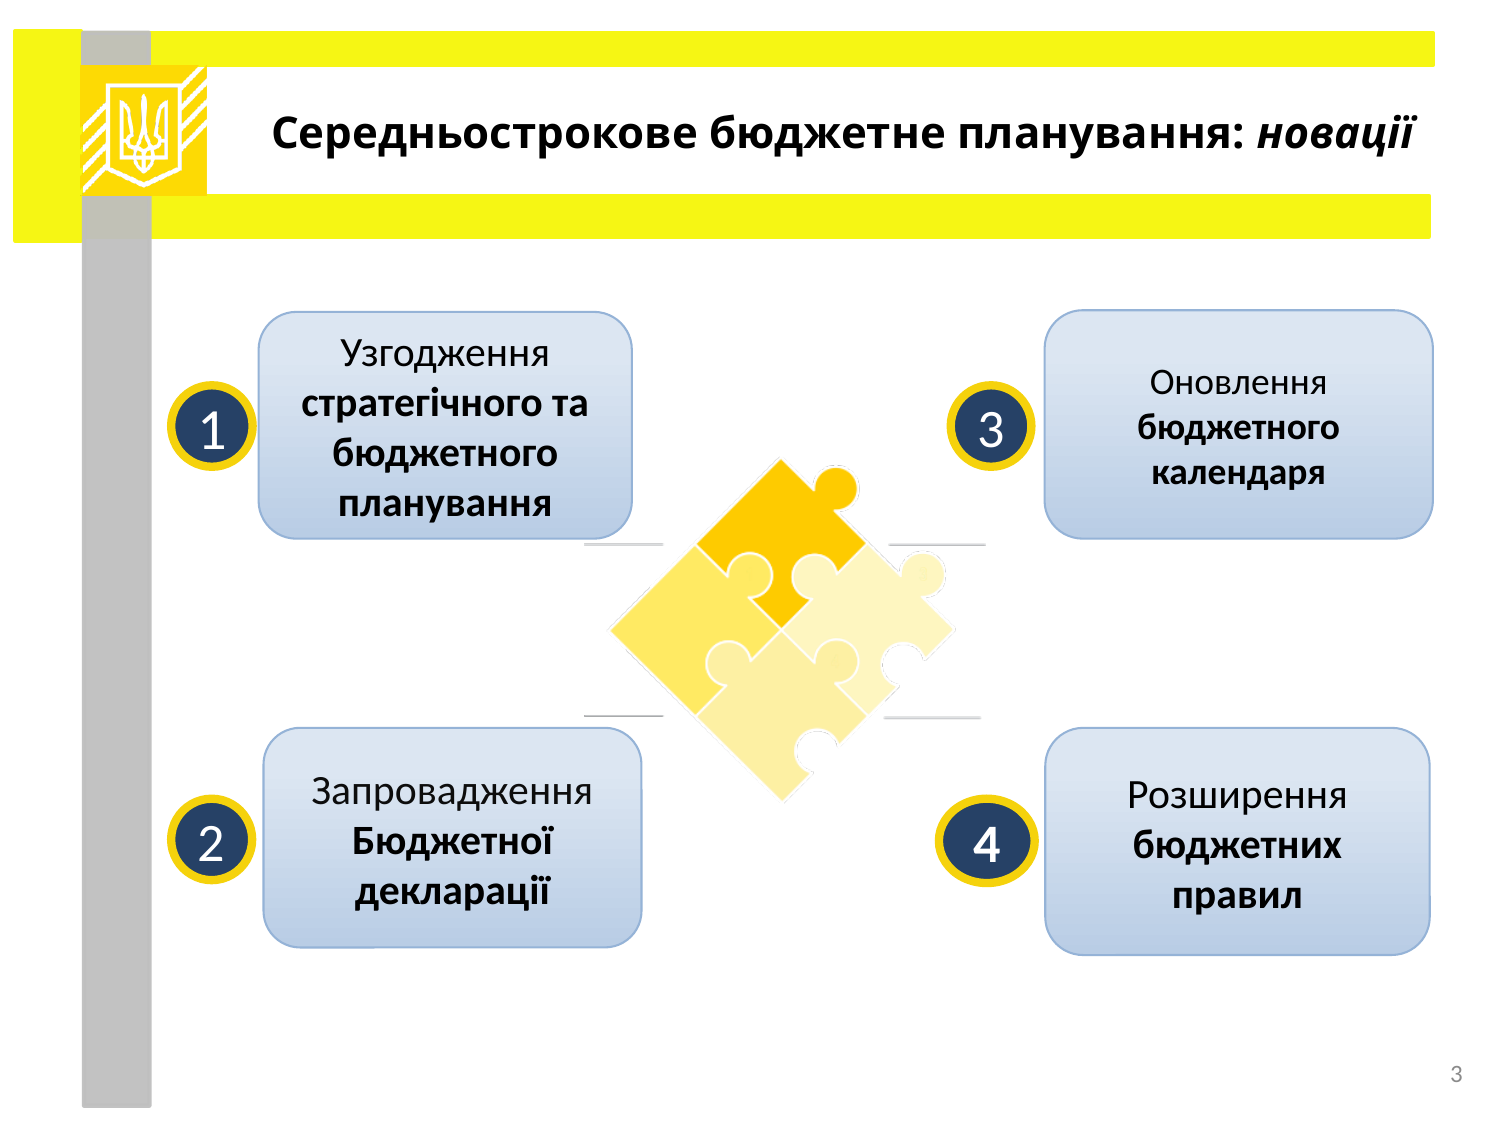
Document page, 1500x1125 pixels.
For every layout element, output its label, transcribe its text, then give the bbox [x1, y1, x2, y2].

slide_number 3 [1438, 1042, 1478, 1103]
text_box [14, 30, 1434, 1107]
picture [584, 455, 987, 805]
picture [80, 65, 212, 197]
